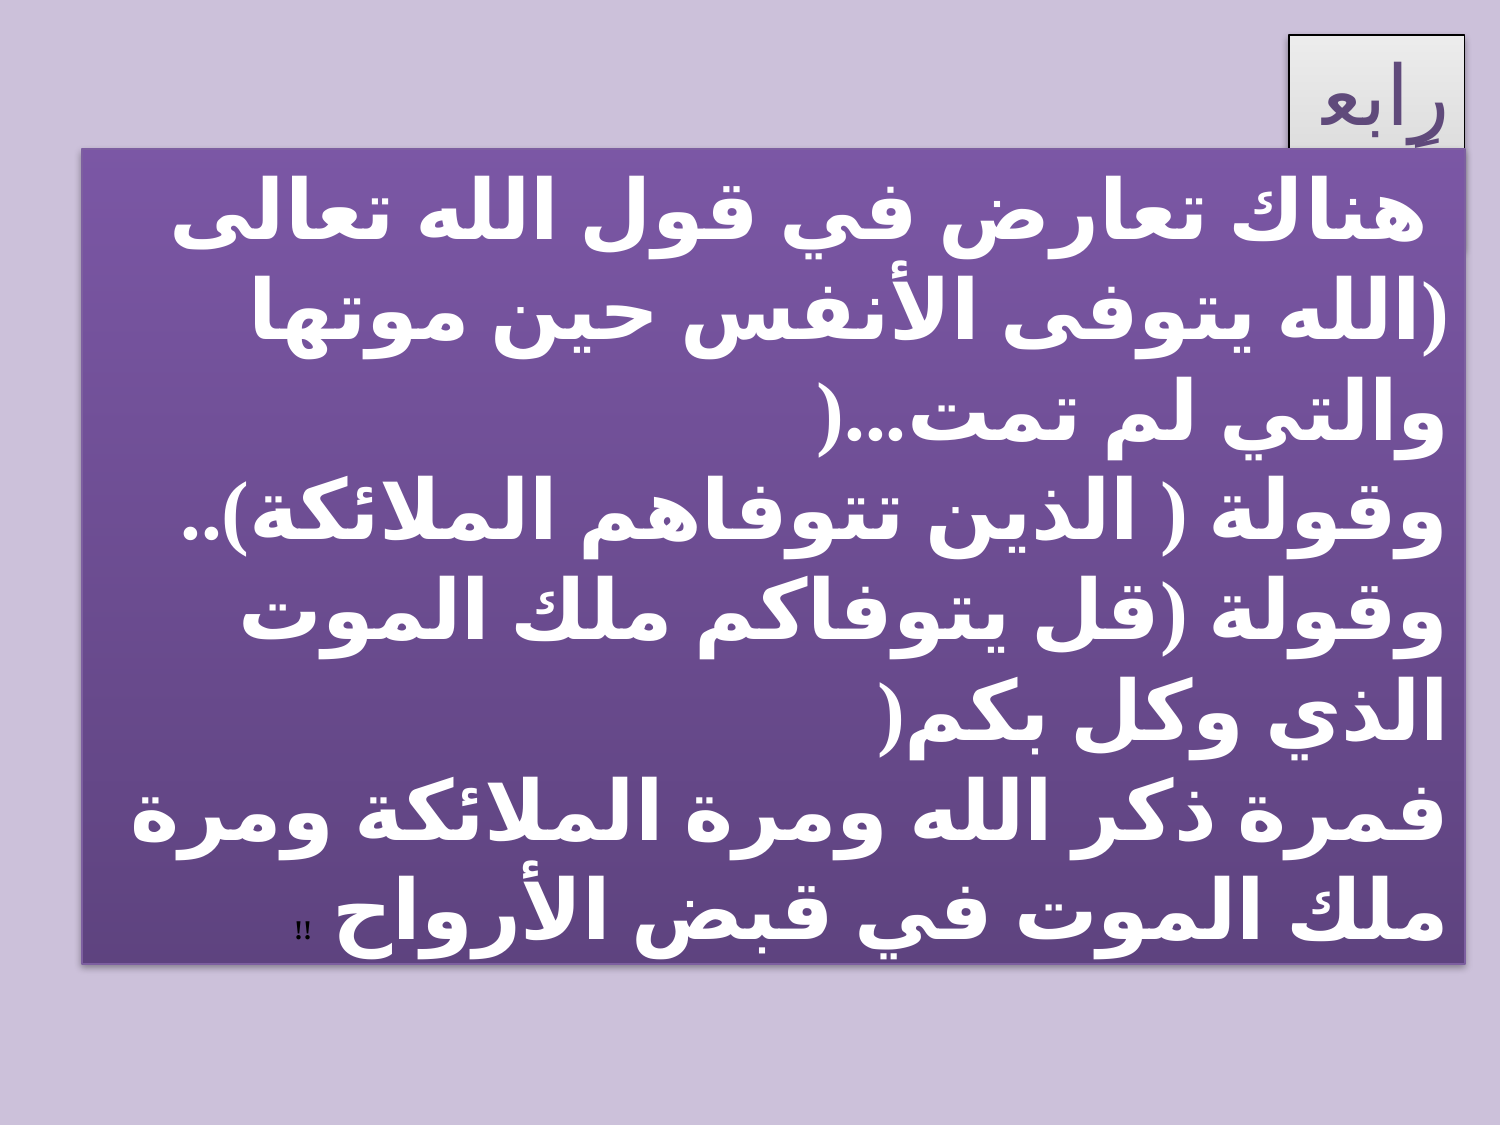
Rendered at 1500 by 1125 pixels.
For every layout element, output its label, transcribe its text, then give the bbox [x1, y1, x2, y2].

text_box هناك تعارض في قول الله تعالى (الله يتوفى الأنفس حين موتها والتي لم تمت...( وقولة ( الذين تتوفاهم الملائكة).. وقولة (قل يتوفاكم ملك الموت الذي وكل بكم( فمرة ذكر الله ومرة الملائكة ومرة ملك الموت في قبض الأرواح !! [81, 148, 1466, 965]
text_box رابعاً [1288, 34, 1465, 148]
